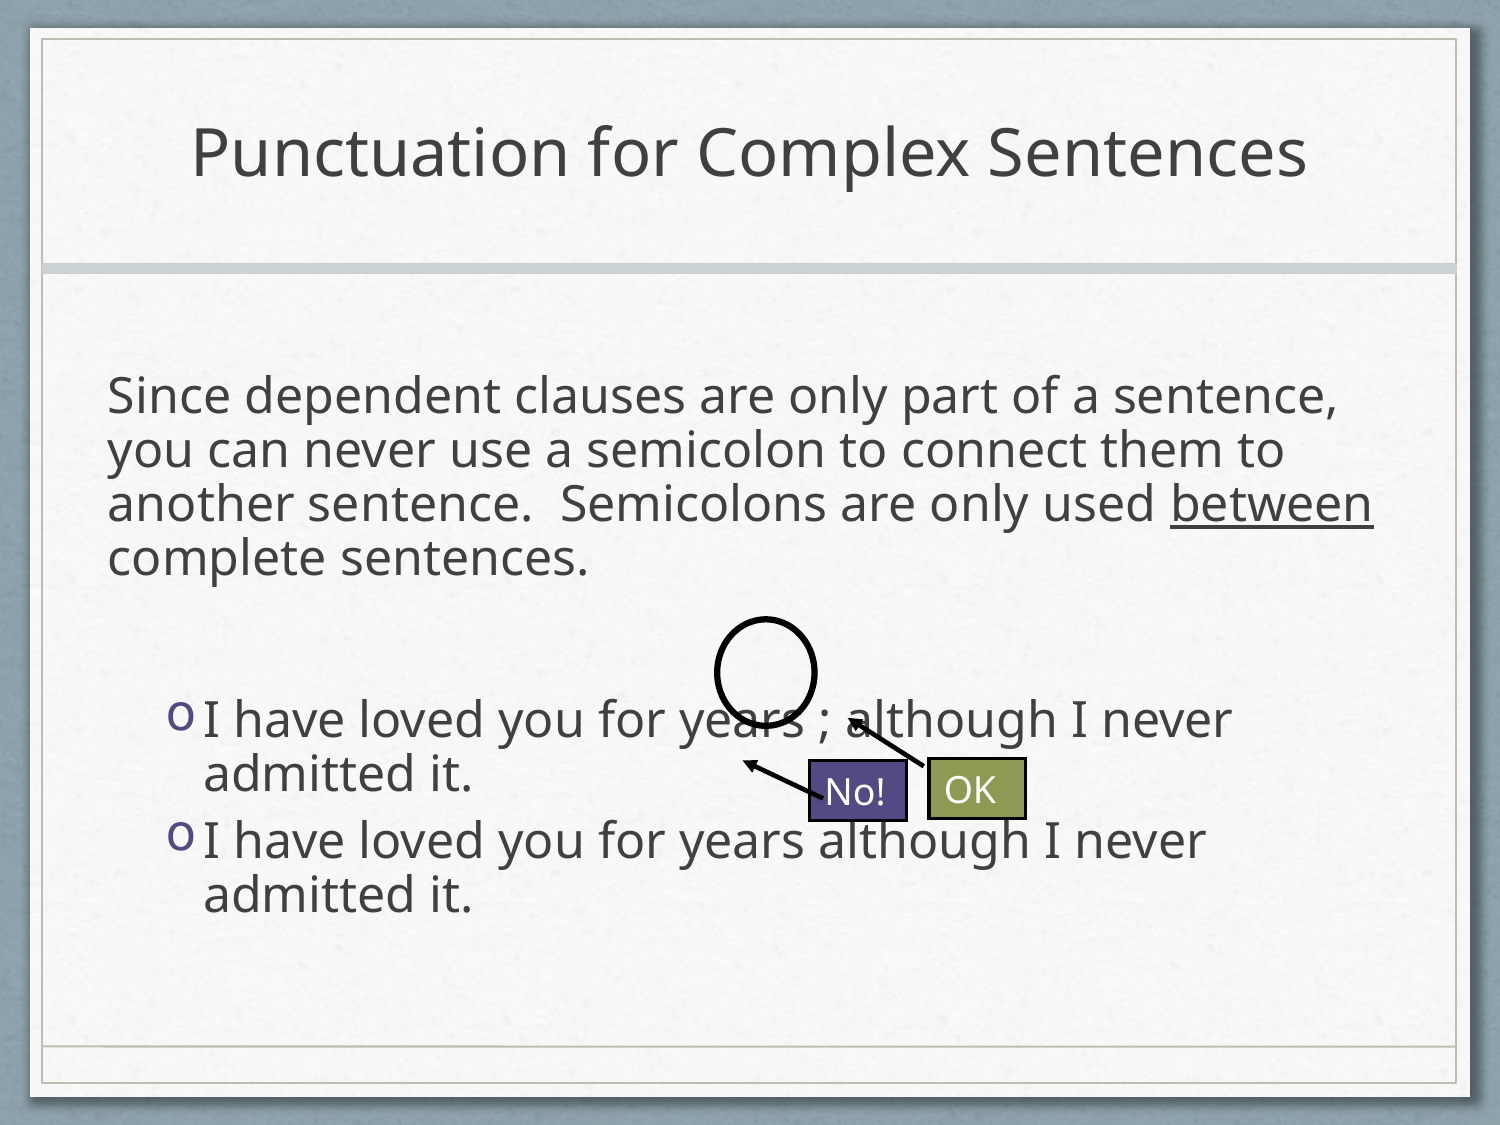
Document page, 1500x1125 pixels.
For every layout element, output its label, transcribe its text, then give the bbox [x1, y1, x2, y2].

text_box [717, 619, 815, 726]
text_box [847, 717, 1027, 823]
picture [30, 28, 1470, 1097]
title Punctuation for Complex Sentences [147, 40, 1353, 260]
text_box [741, 759, 907, 825]
list Since dependent clauses are only part of a sentence, you can never use a semicolon to connect them to another sentence. Semicolons are only used between complete sentences. I have loved you for years ; although I never admitted it. I have loved you for years although I never admitted it. [92, 363, 1406, 1063]
